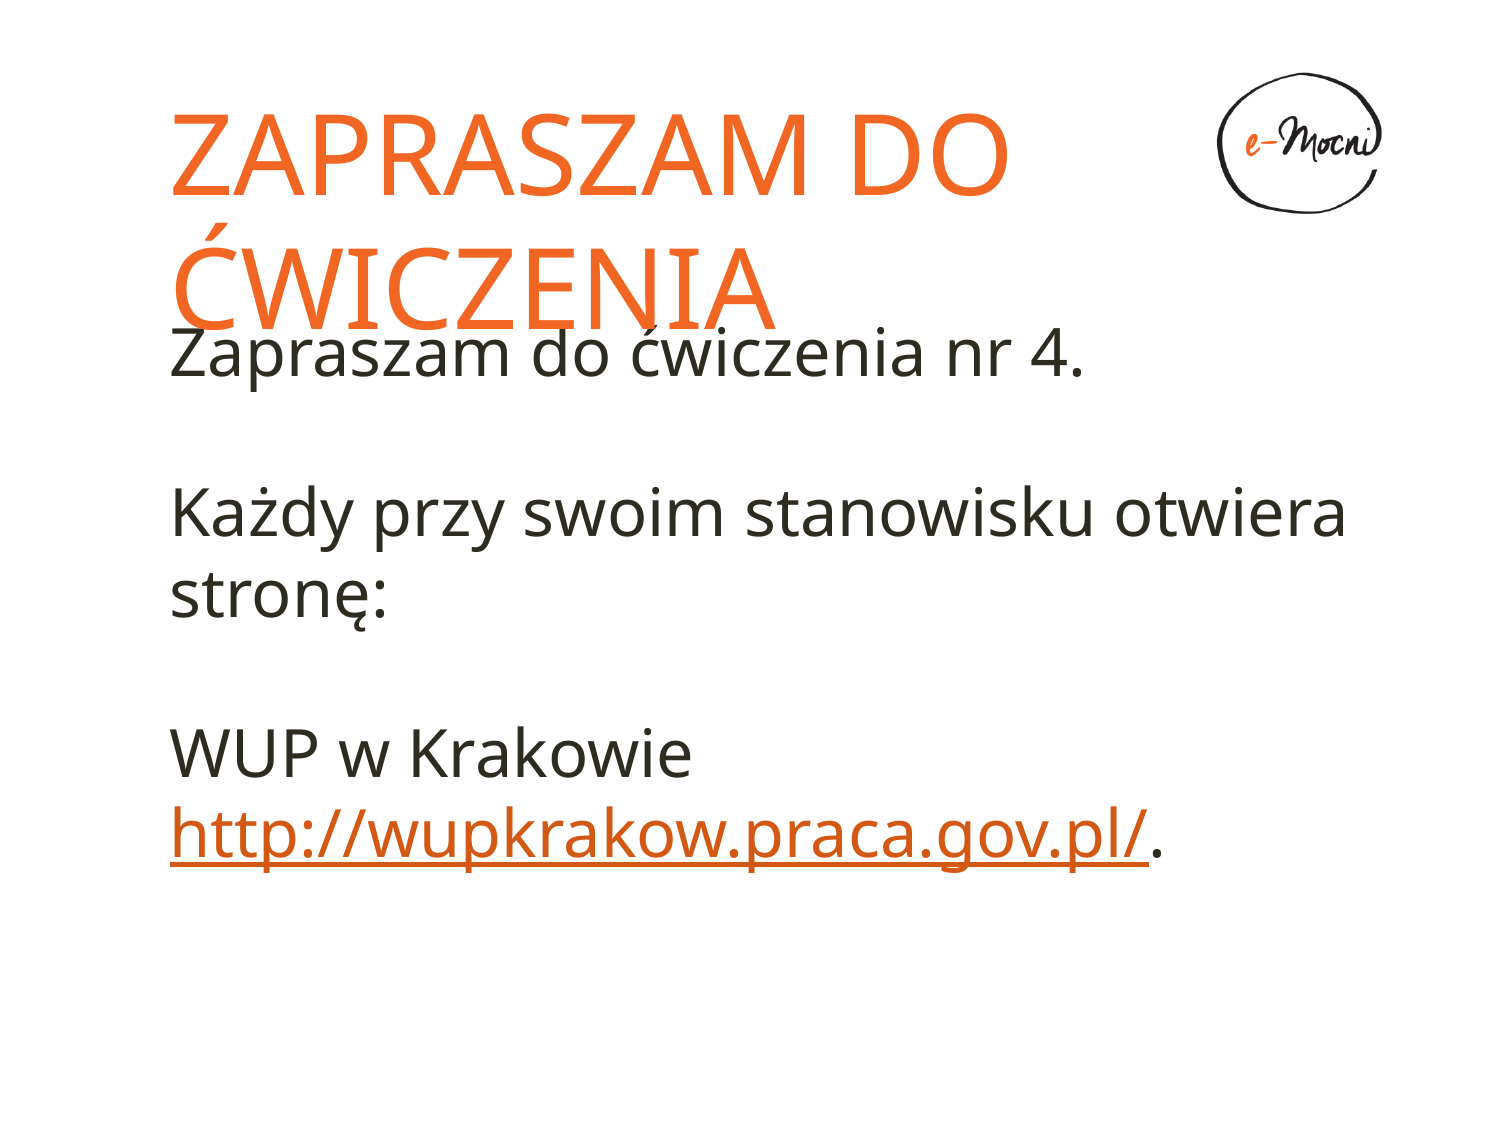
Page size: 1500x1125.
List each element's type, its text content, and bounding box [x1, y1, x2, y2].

text_box ZAPRASZAM DO ĆWICZENIA [154, 75, 1377, 360]
text_box Zapraszam do ćwiczenia nr 4. Każdy przy swoim stanowisku otwiera stronę: WUP w Krakowie http://wupkrakow.praca.gov.pl/. [154, 256, 1382, 935]
picture [1159, 59, 1438, 227]
